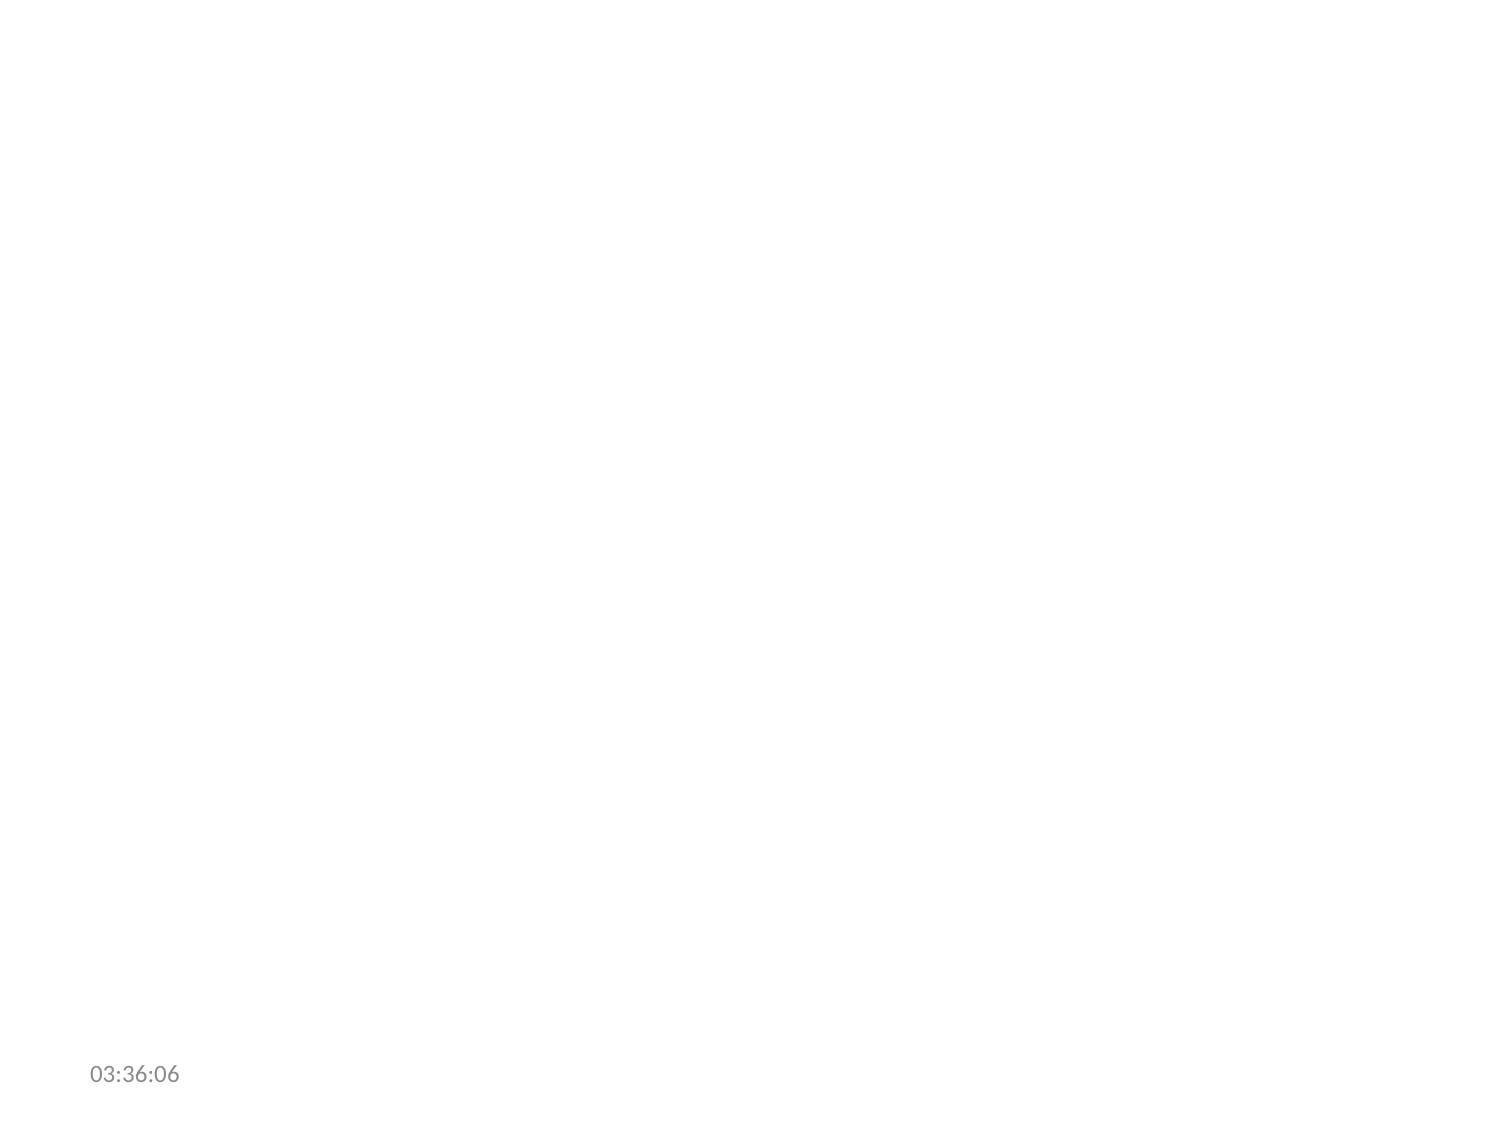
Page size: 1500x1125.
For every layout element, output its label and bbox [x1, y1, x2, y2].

slide_number [75, 1042, 425, 1103]
